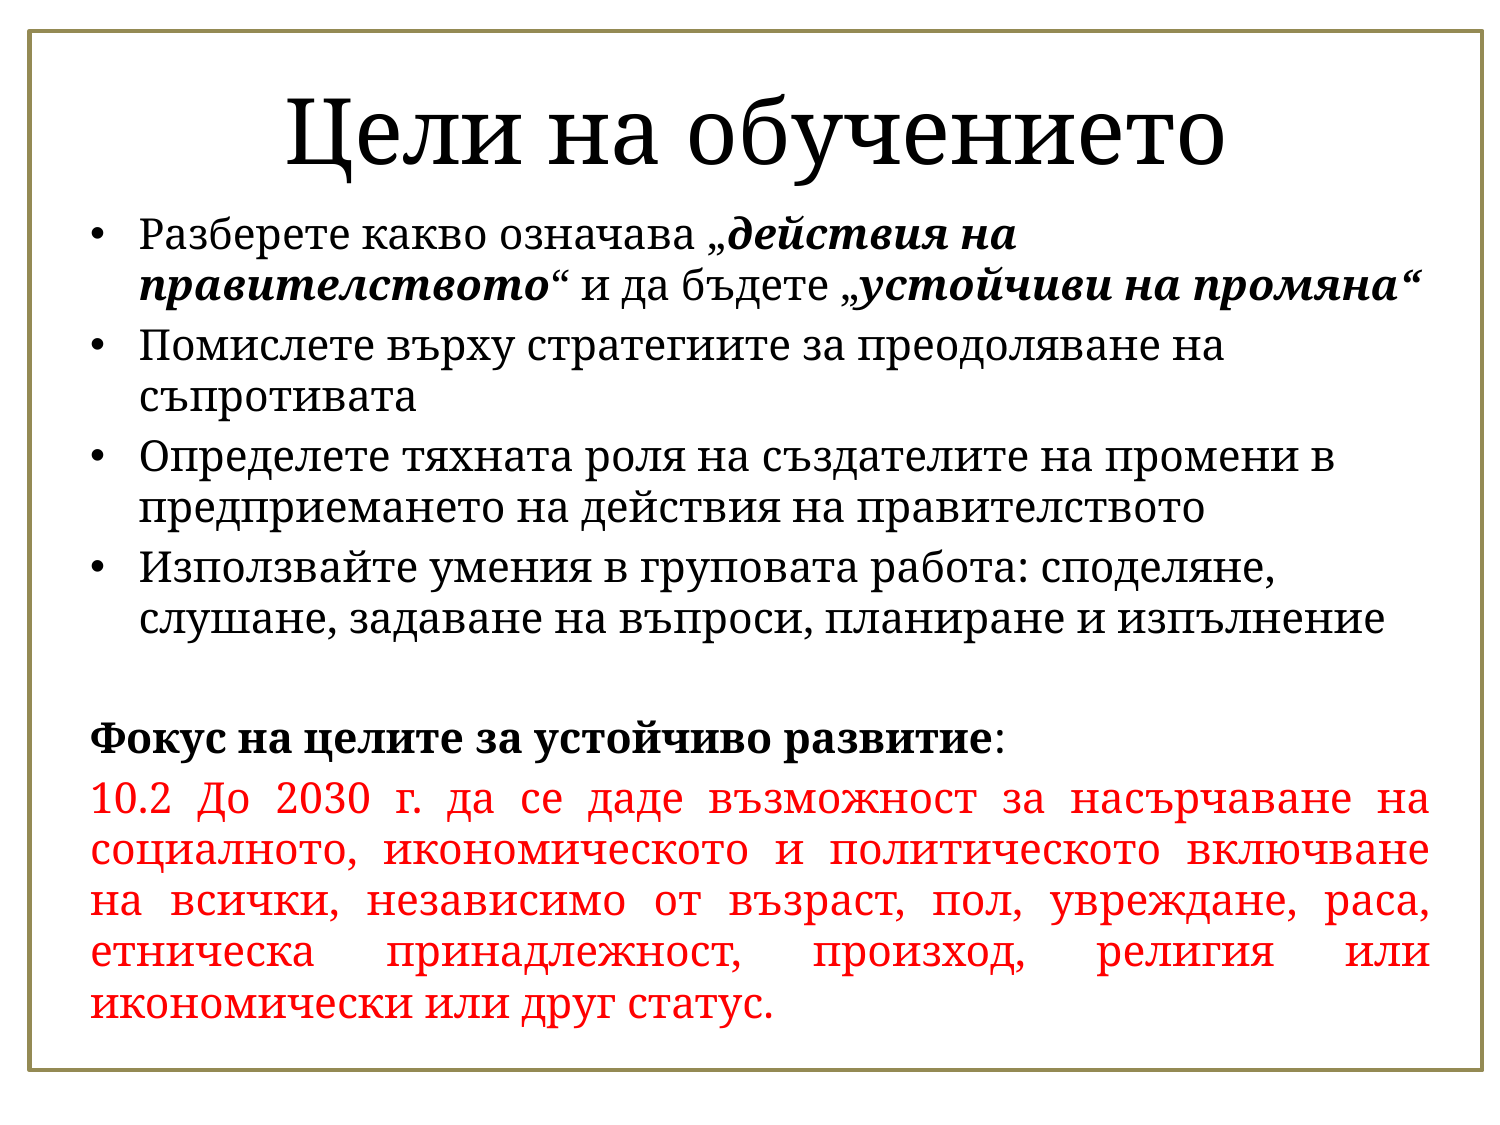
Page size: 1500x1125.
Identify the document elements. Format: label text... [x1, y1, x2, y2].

title Цели на обучението [82, 46, 1432, 199]
text_box [27, 29, 1484, 1072]
list Разберете какво означава „действия на правителството“ и да бъдете „устойчиви на промяна“ Помислете върху стратегиите за преодоляване на съпротивата Определете тяхната роля на създателите на промени в предприемането на действия на правителството Използвайте умения в груповата работа: споделяне, слушане, задаване на въпроси, планиране и изпълнение Фокус на целите за устойчиво развитие: 10.2 До 2030 г. да се даде възможност за насърчаване на социалното, икономическото и политическото включване на всички, независимо от възраст, пол, увреждане, раса, етническа принадлежност, произход, религия или икономически или друг статус. [75, 199, 1447, 1047]
